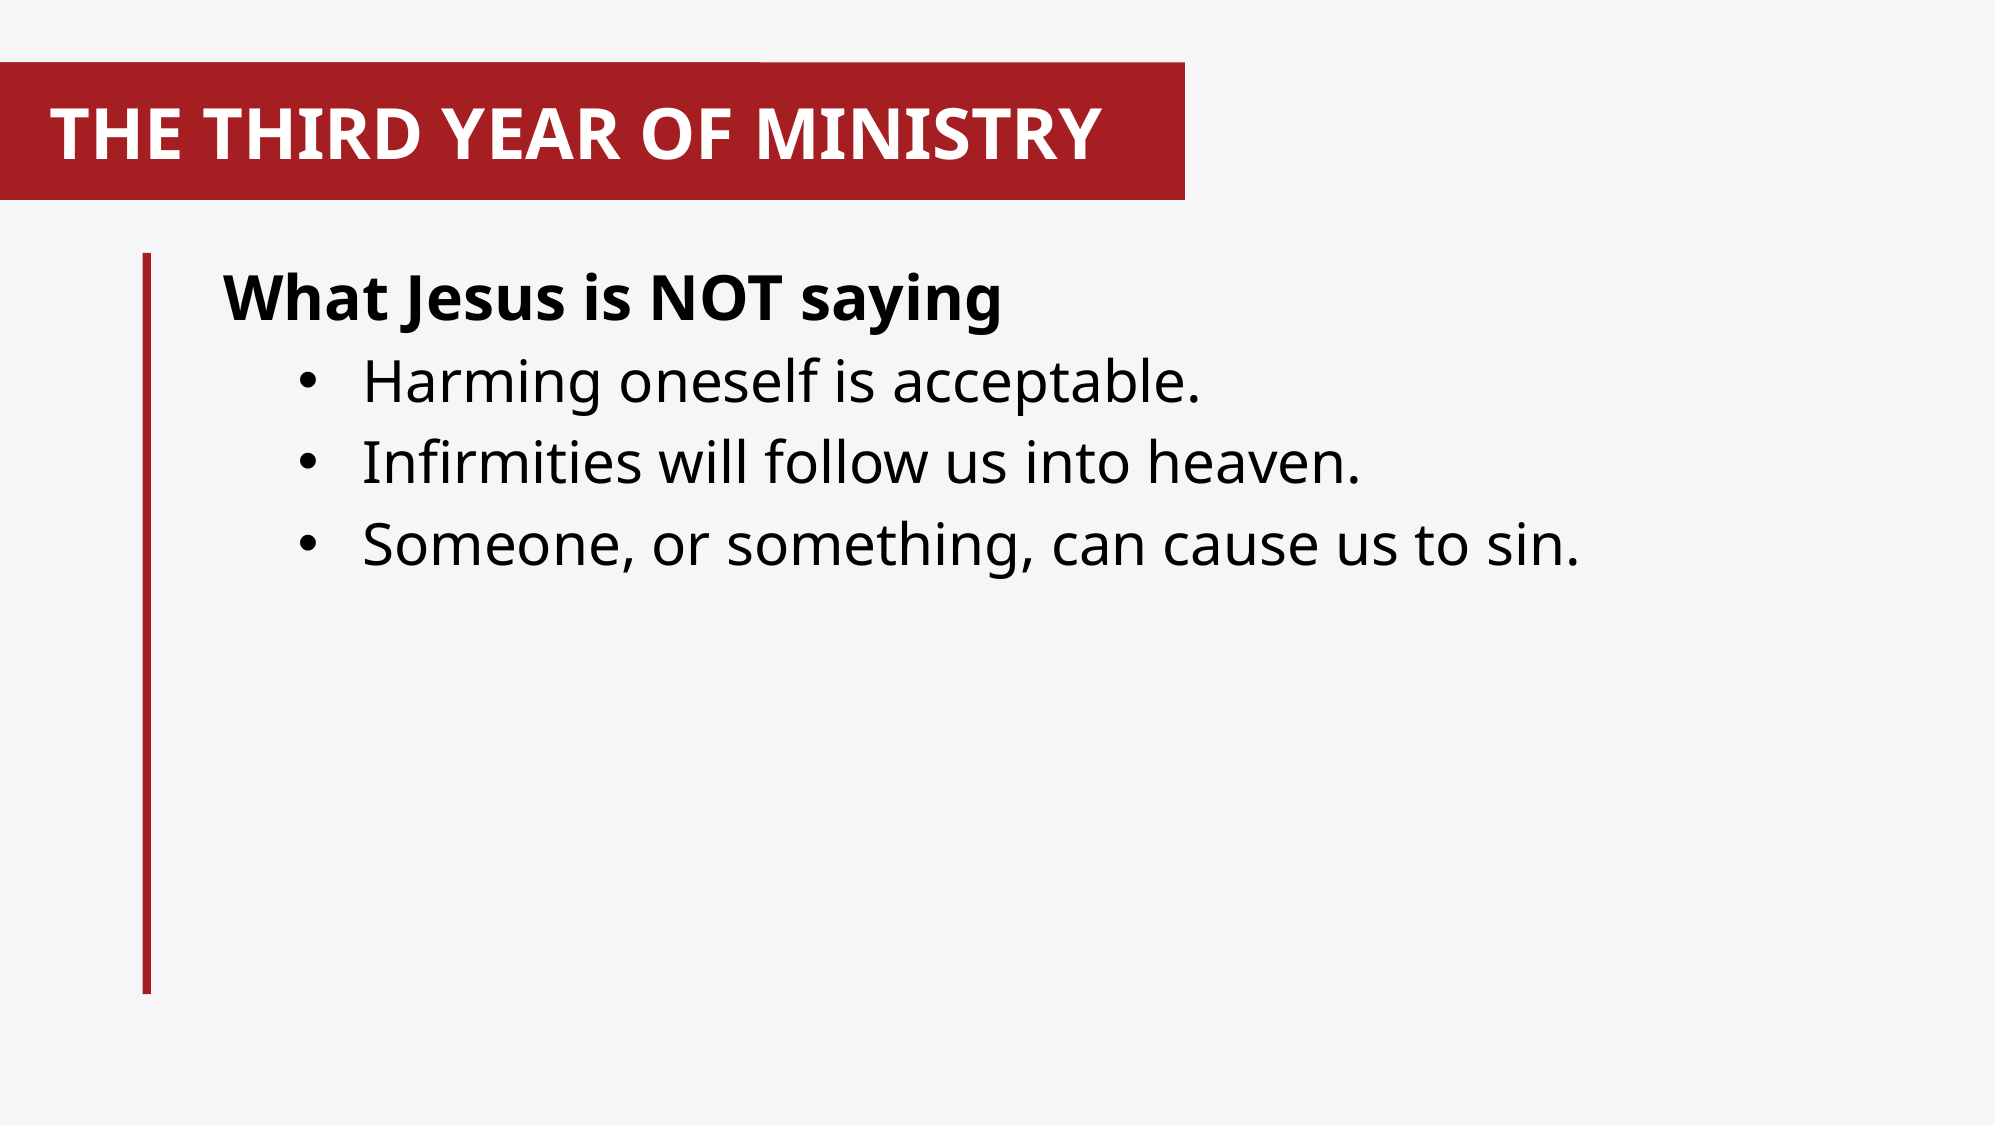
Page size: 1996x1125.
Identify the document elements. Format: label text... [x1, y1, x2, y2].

text_box THE THIRD YEAR OF MINISTRY [0, 62, 1185, 200]
subtitle What Jesus is NOT saying Harming oneself is acceptable. Infirmities will follow us into heaven. Someone, or something, can cause us to sin. [197, 249, 1885, 1125]
